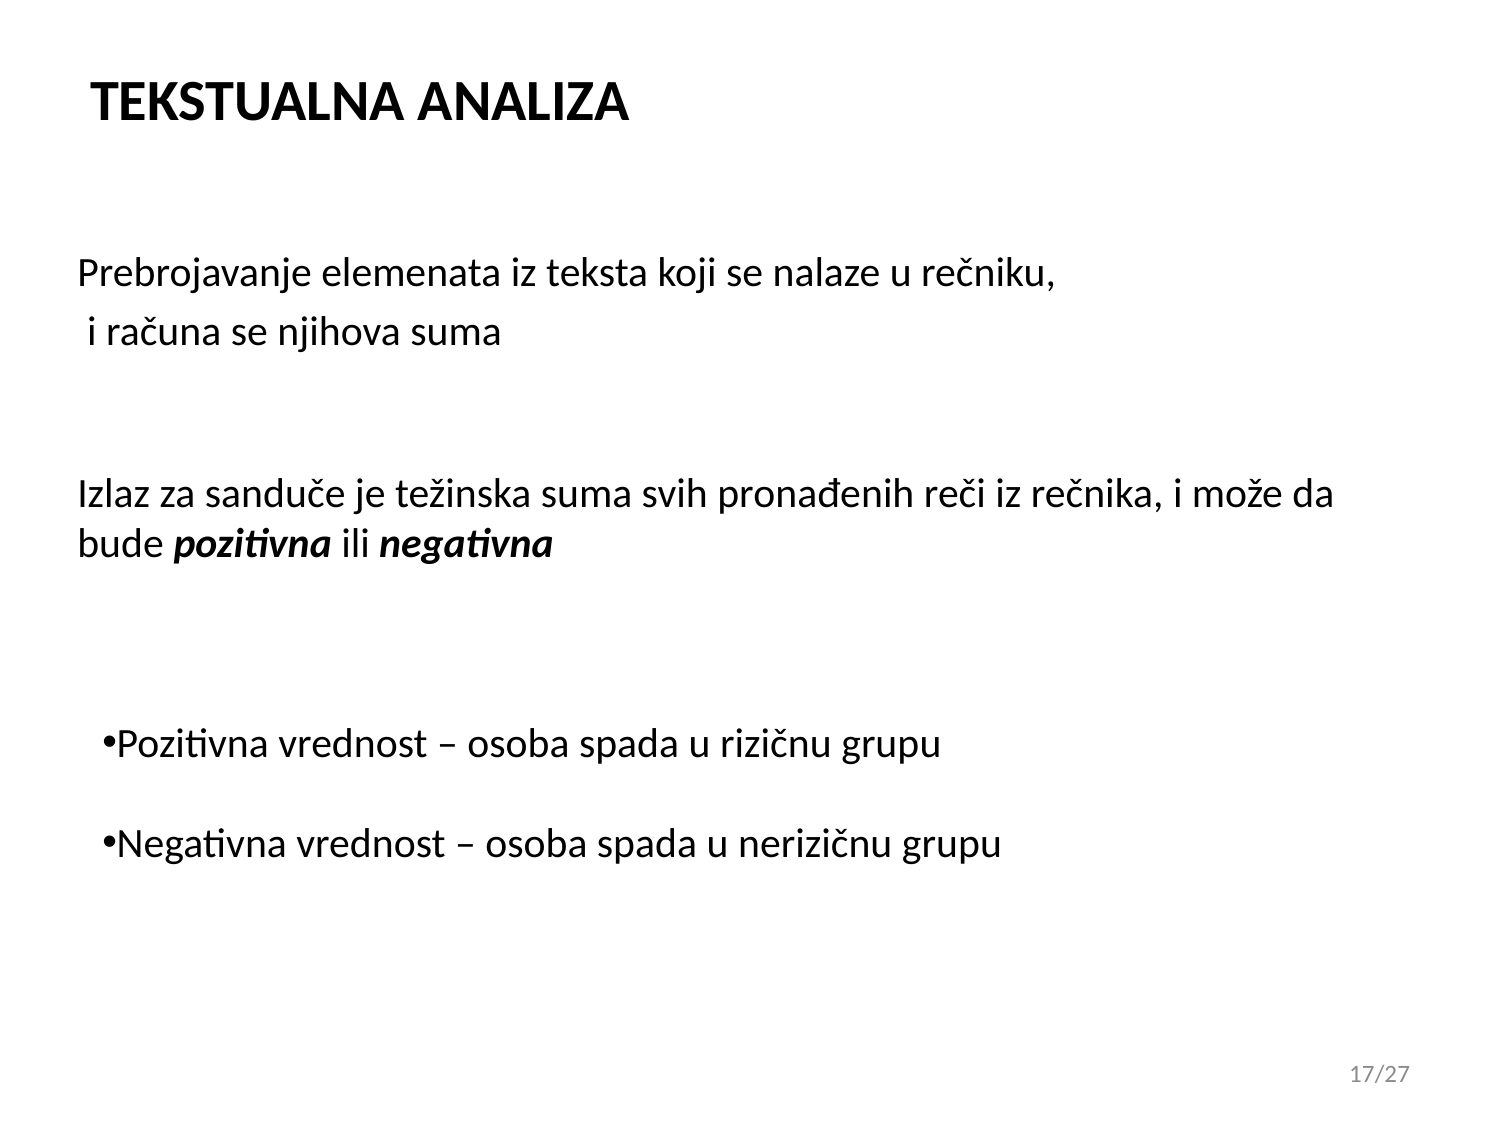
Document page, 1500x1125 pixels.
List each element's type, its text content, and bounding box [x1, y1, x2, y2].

slide_number 17/27 [1074, 1042, 1425, 1103]
title TEKSTUALNA ANALIZA [75, 45, 1425, 150]
list Prebrojavanje elemenata iz teksta koji se nalaze u rečniku, i računa se njihova suma [62, 237, 1413, 400]
text_box Pozitivna vrednost – osoba spada u rizičnu grupu Negativna vrednost – osoba spada u nerizičnu grupu [87, 708, 1350, 874]
text_box Izlaz za sanduče je težinska suma svih pronađenih reči iz rečnika, i može da bude pozitivna ili negativna [62, 458, 1375, 574]
